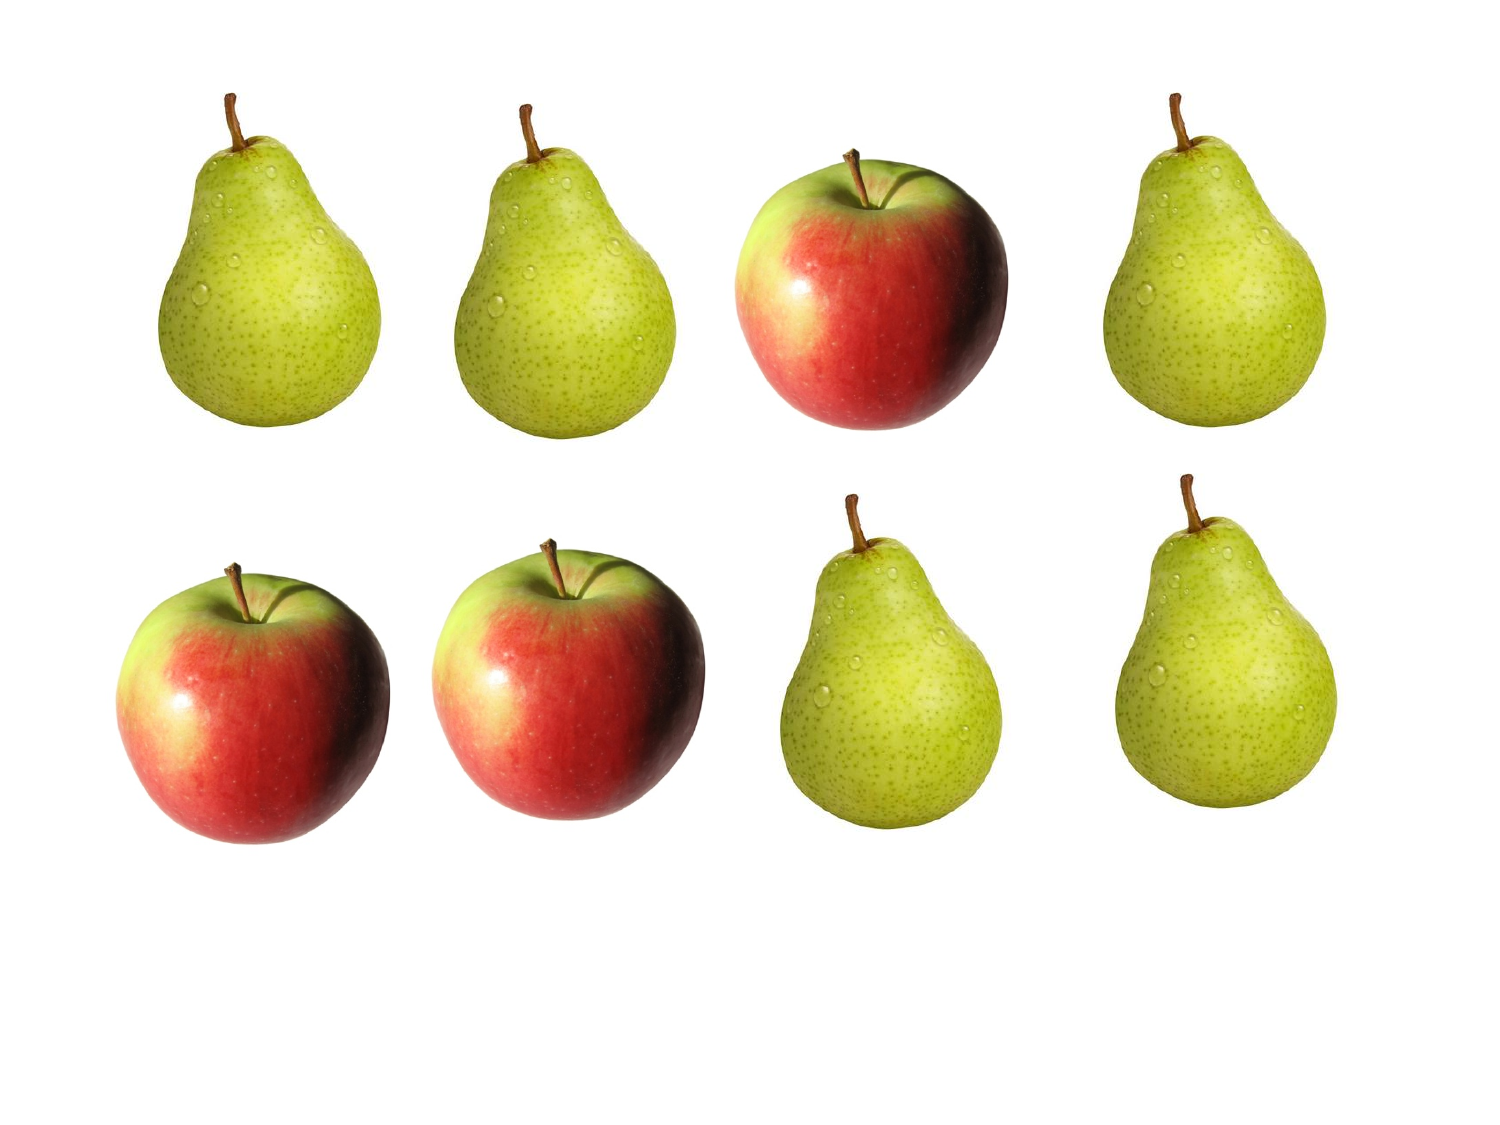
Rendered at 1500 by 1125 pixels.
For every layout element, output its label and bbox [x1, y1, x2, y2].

picture [1092, 458, 1357, 829]
picture [430, 89, 695, 459]
picture [1080, 77, 1345, 448]
picture [135, 77, 400, 448]
picture [83, 503, 745, 873]
picture [756, 479, 1021, 849]
picture [702, 113, 1049, 460]
